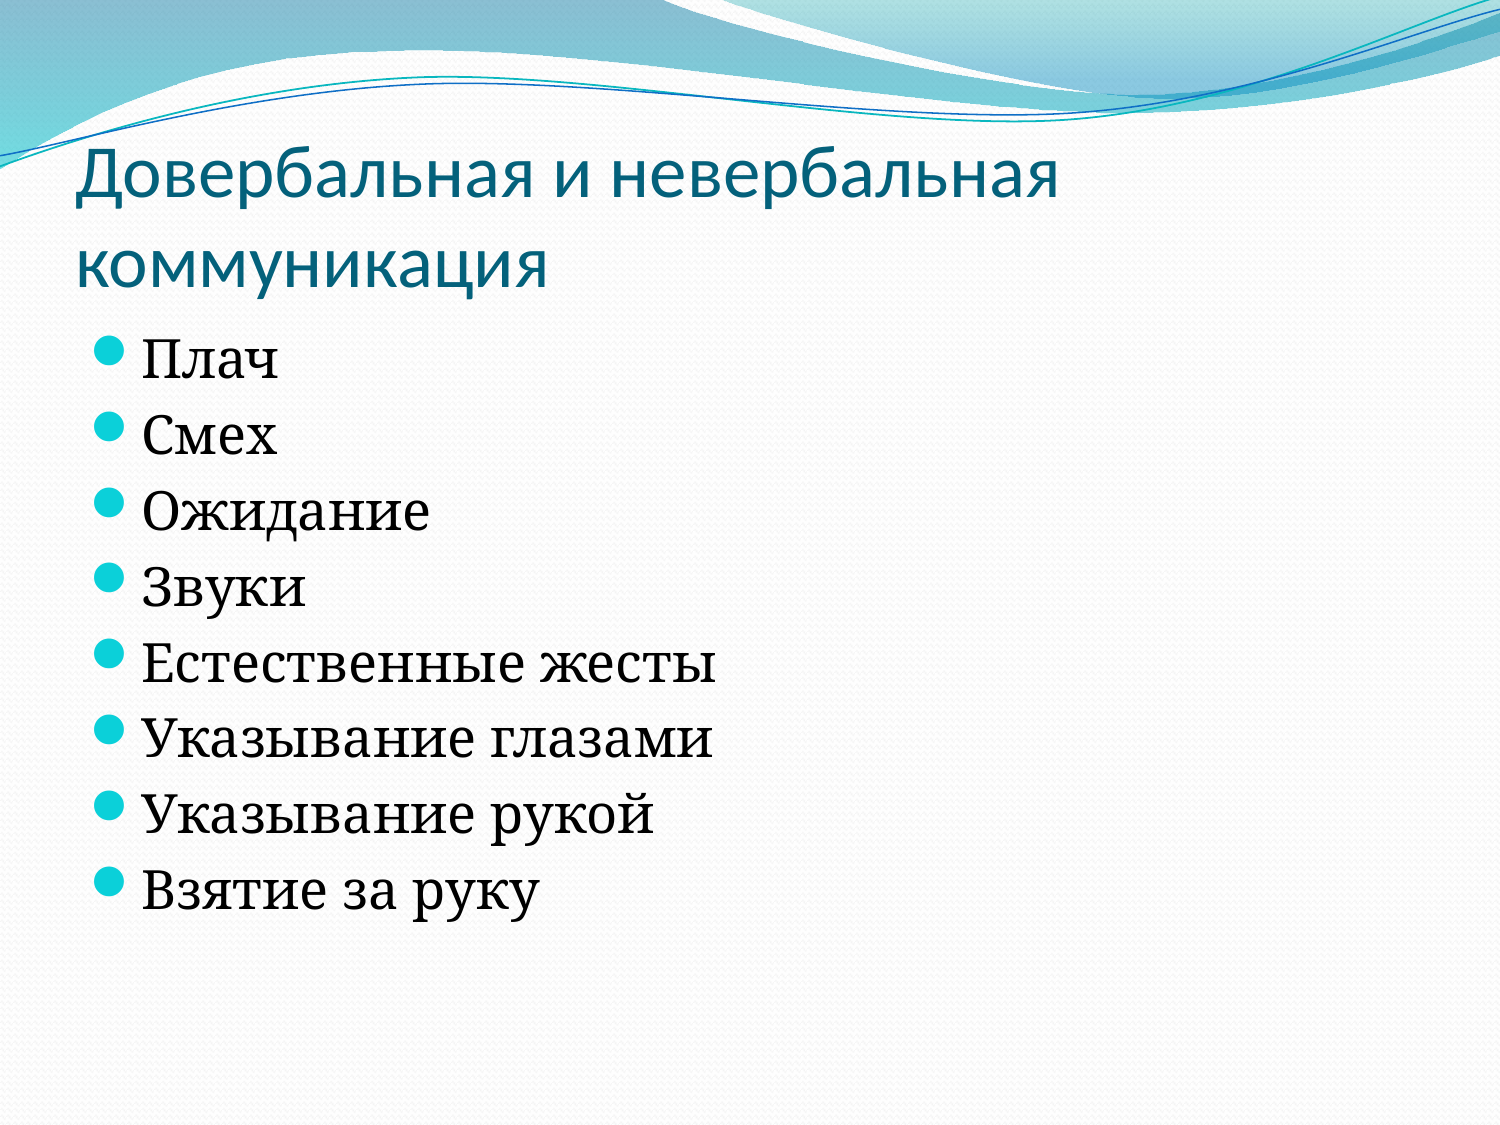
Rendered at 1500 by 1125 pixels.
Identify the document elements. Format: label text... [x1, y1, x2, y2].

list Плач Смех Ожидание Звуки Естественные жесты Указывание глазами Указывание рукой Взятие за руку [75, 317, 1425, 1038]
title Довербальная и невербальная коммуникация [75, 115, 1425, 303]
